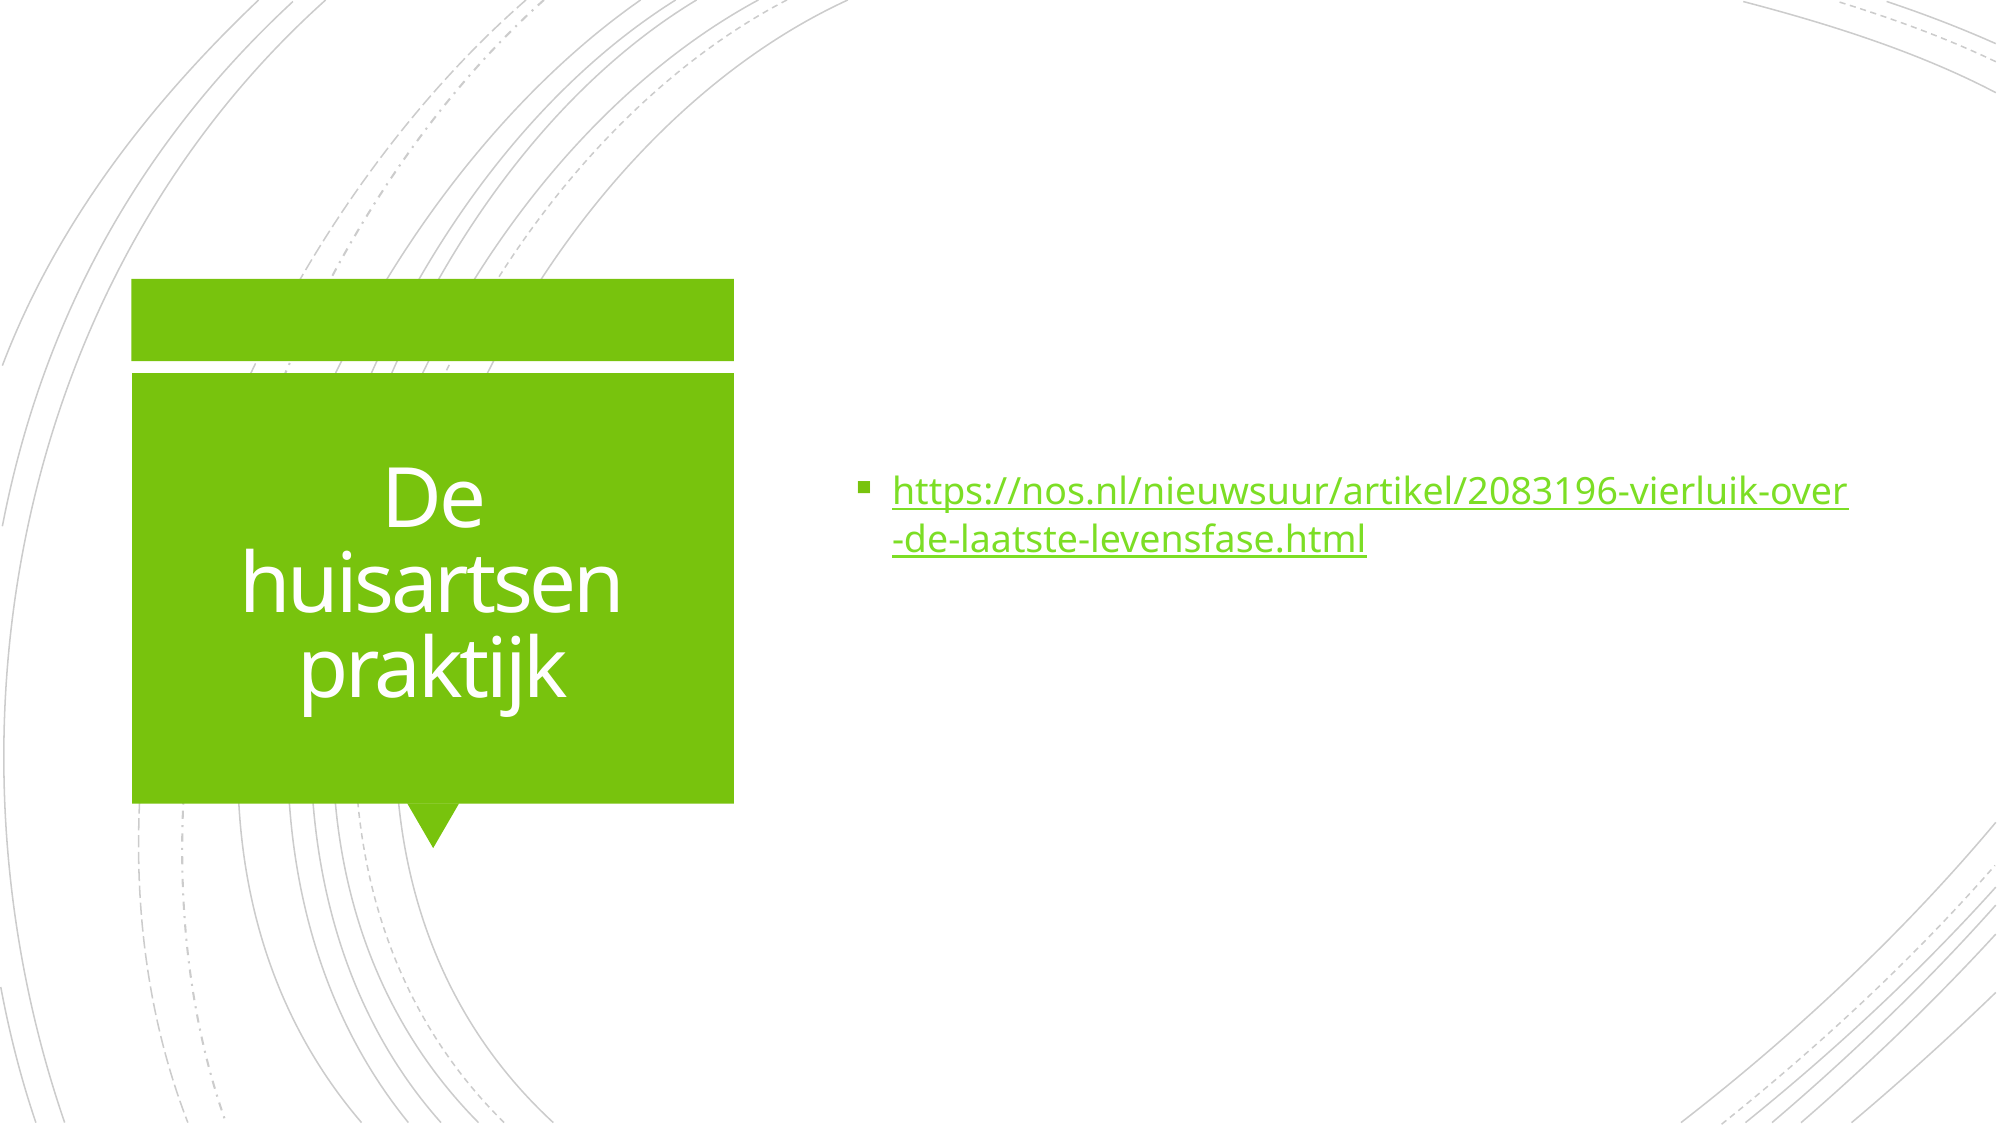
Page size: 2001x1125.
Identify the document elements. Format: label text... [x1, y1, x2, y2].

title De huisartsen praktijk [145, 385, 720, 789]
list https://nos.nl/nieuwsuur/artikel/2083196-vierluik-over-de-laatste-levensfase.html [839, 131, 1871, 993]
